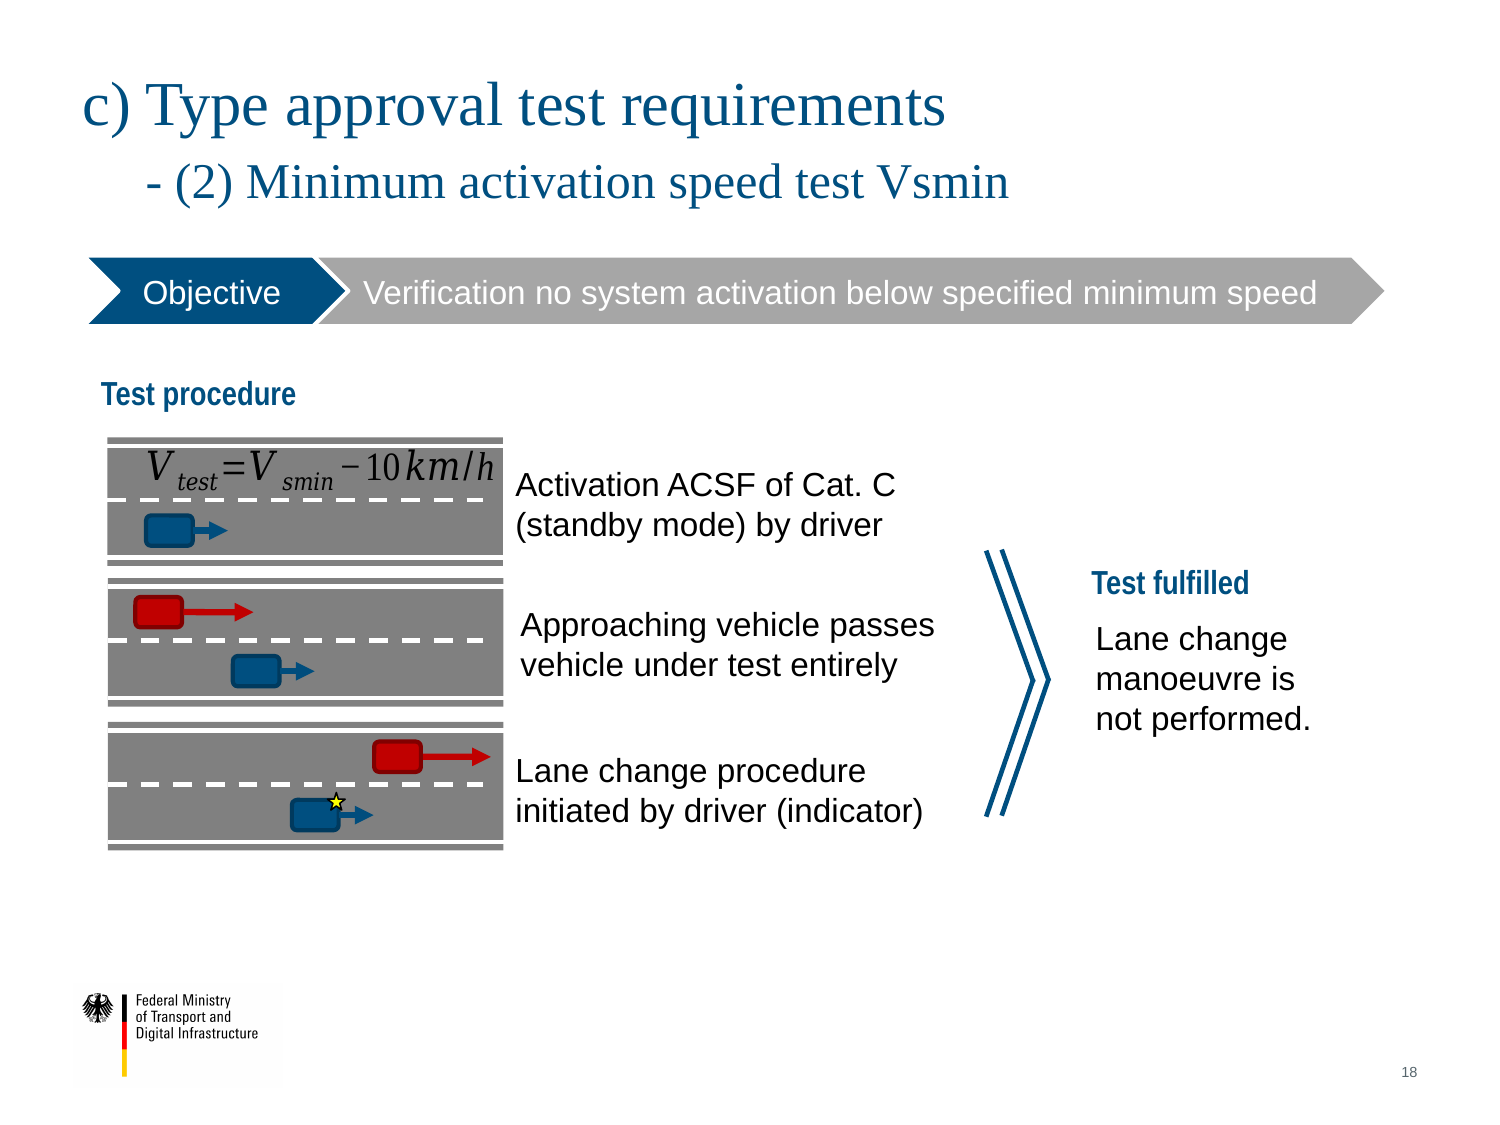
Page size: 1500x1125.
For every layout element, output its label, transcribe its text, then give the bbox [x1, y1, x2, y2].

text_box Activation ACSF of Cat. C (standby mode) by driver [508, 455, 917, 550]
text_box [1001, 549, 1050, 677]
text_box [82, 255, 363, 327]
text_box Approaching vehicle passes vehicle under test entirely [508, 595, 980, 690]
slide_number 18 [1382, 1051, 1418, 1083]
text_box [985, 550, 998, 678]
title c) Type approval test requirements - (2) Minimum activation speed test Vsmin [82, 66, 1371, 250]
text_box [107, 721, 504, 851]
text_box Lane change procedure initiated by driver (indicator) [508, 741, 955, 837]
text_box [107, 577, 504, 707]
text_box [1001, 677, 1050, 816]
text_box Test procedure [99, 361, 364, 424]
text_box Lane change manoeuvre is not performed. [1080, 609, 1356, 745]
picture [73, 983, 283, 1088]
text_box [985, 678, 996, 817]
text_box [107, 437, 504, 567]
text_box Test fulfilled [1089, 549, 1354, 609]
text_box Verification no system activation below specified minimum speed [360, 253, 1390, 329]
